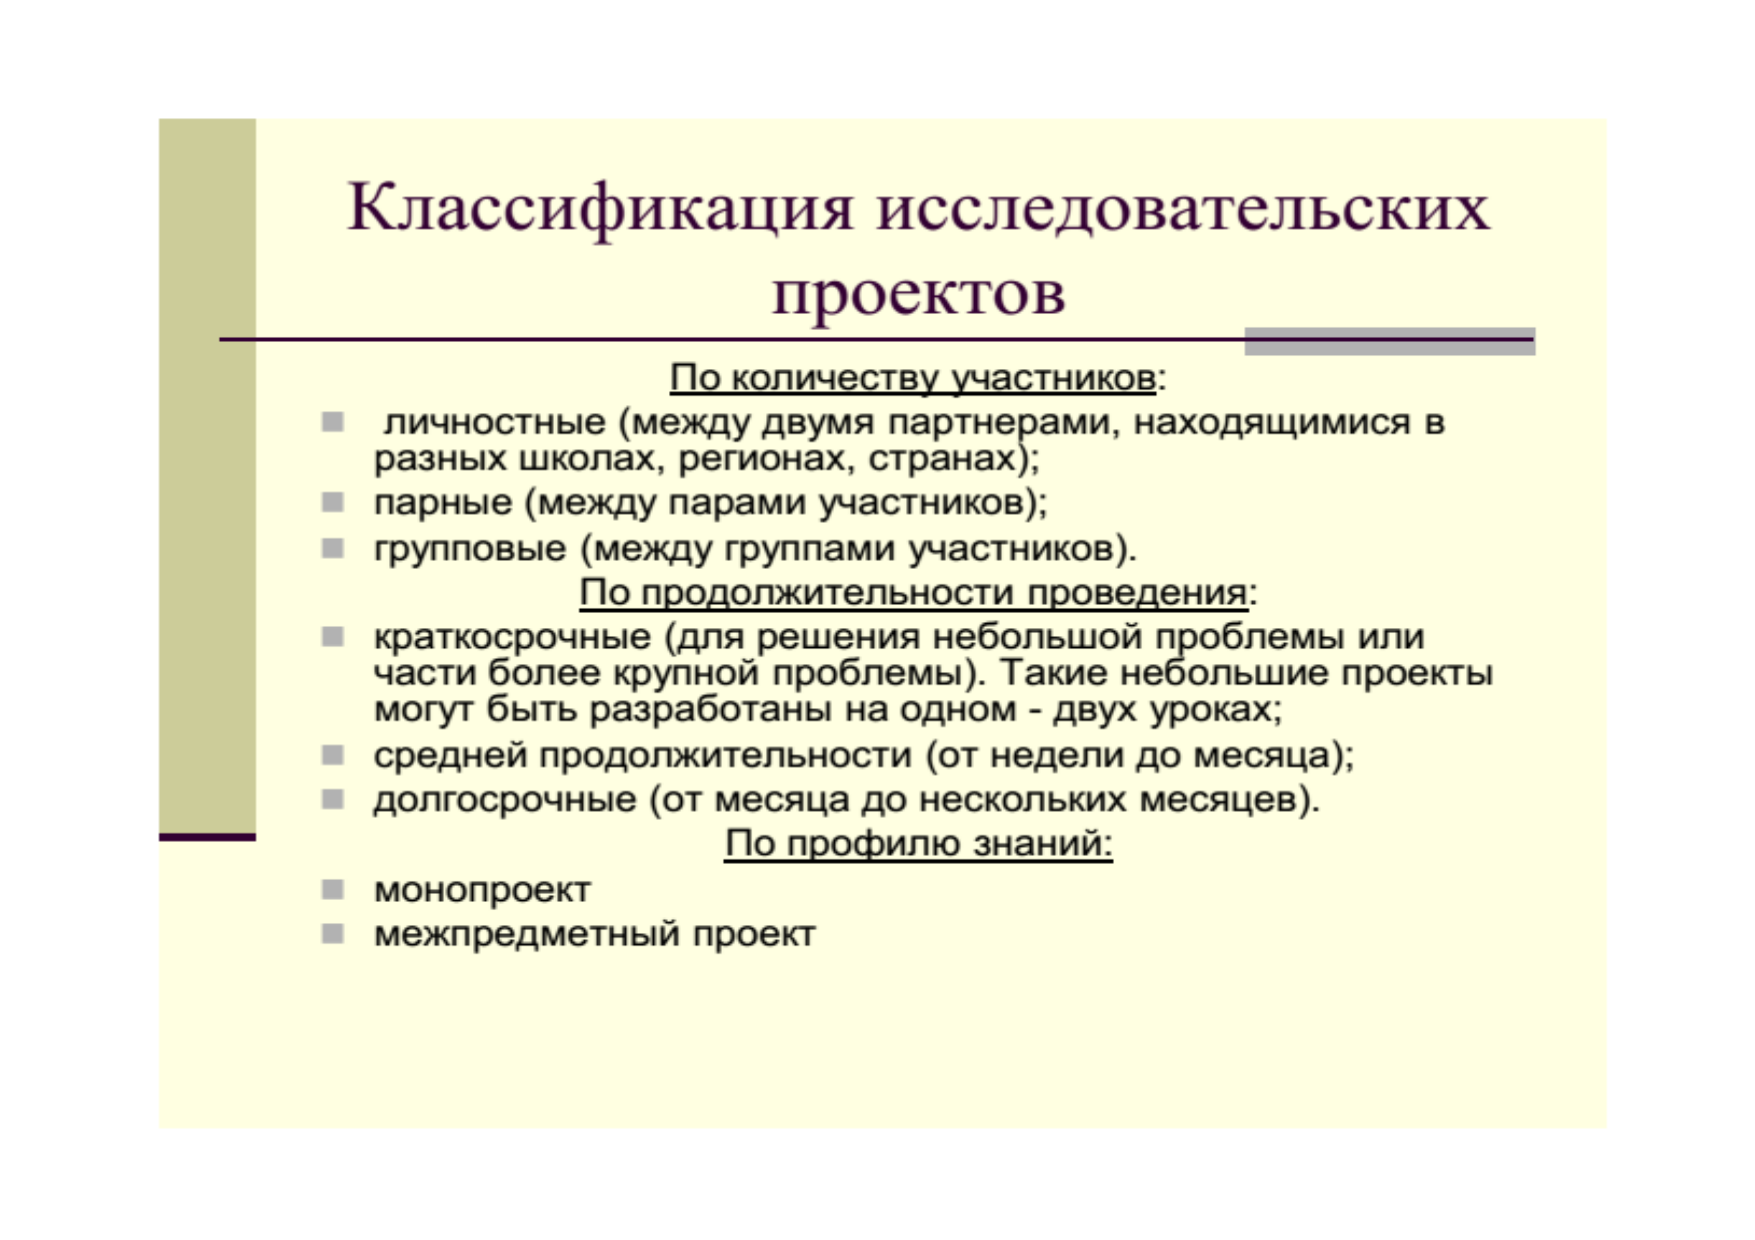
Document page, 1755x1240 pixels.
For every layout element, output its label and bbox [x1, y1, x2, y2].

picture [39, 69, 1728, 1183]
